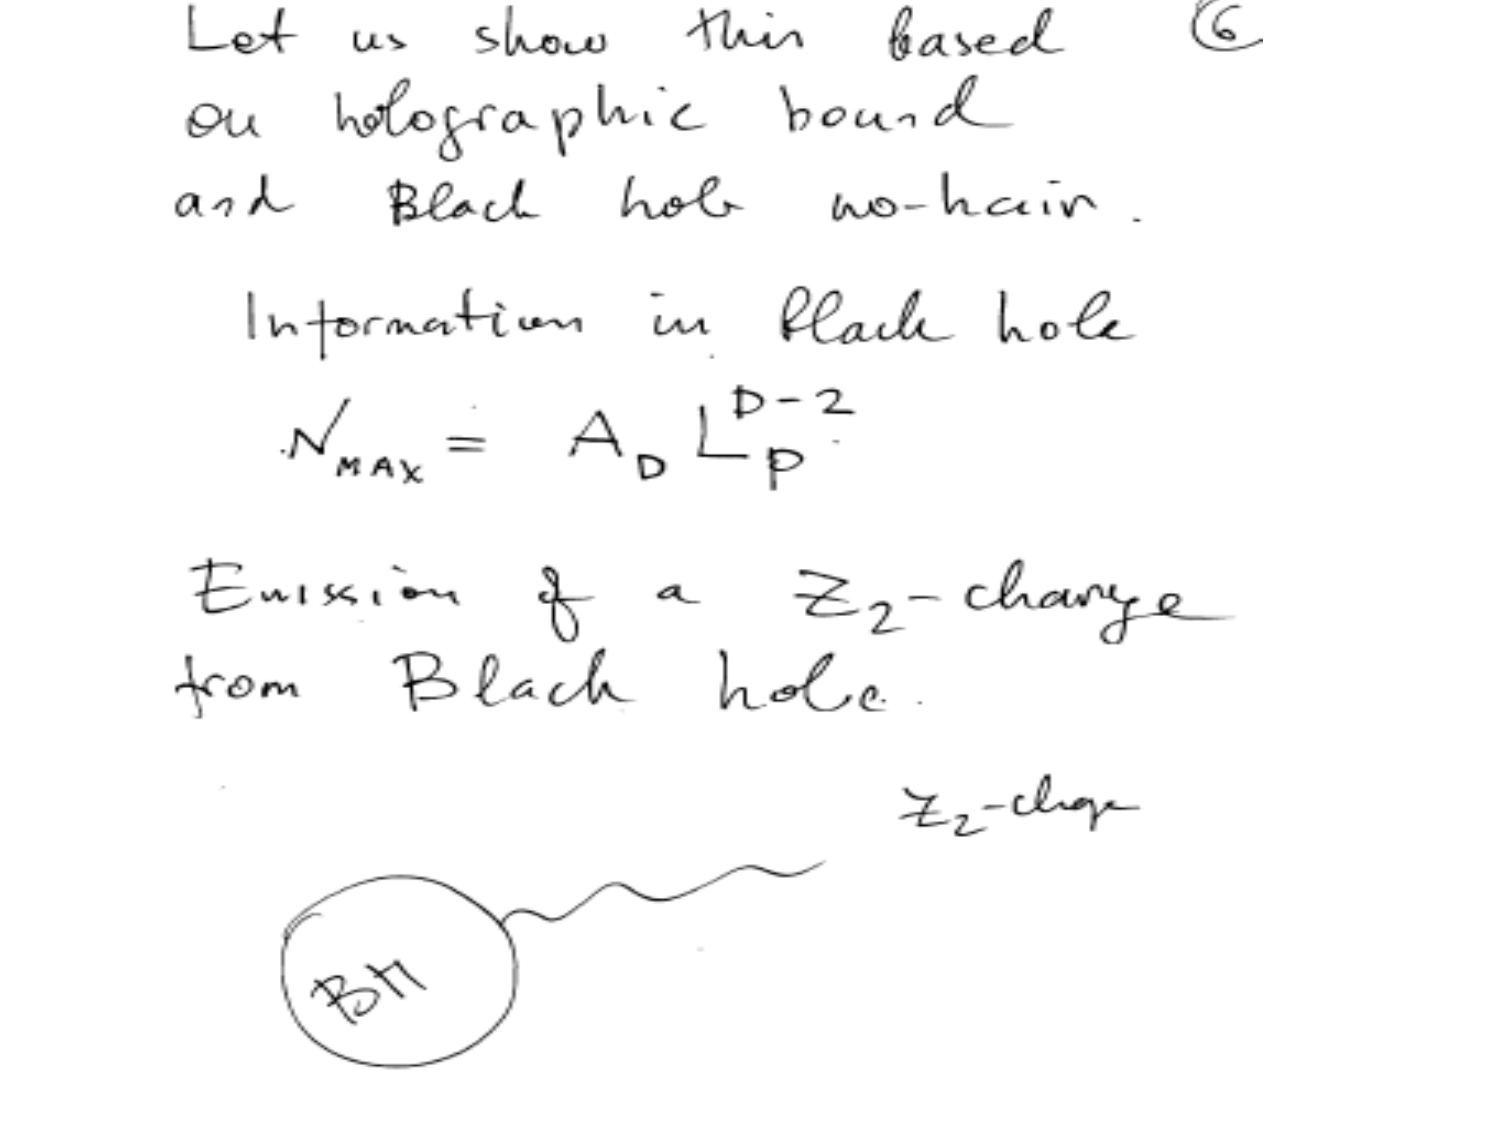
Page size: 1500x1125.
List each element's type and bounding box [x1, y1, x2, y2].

picture [137, 0, 1263, 1125]
